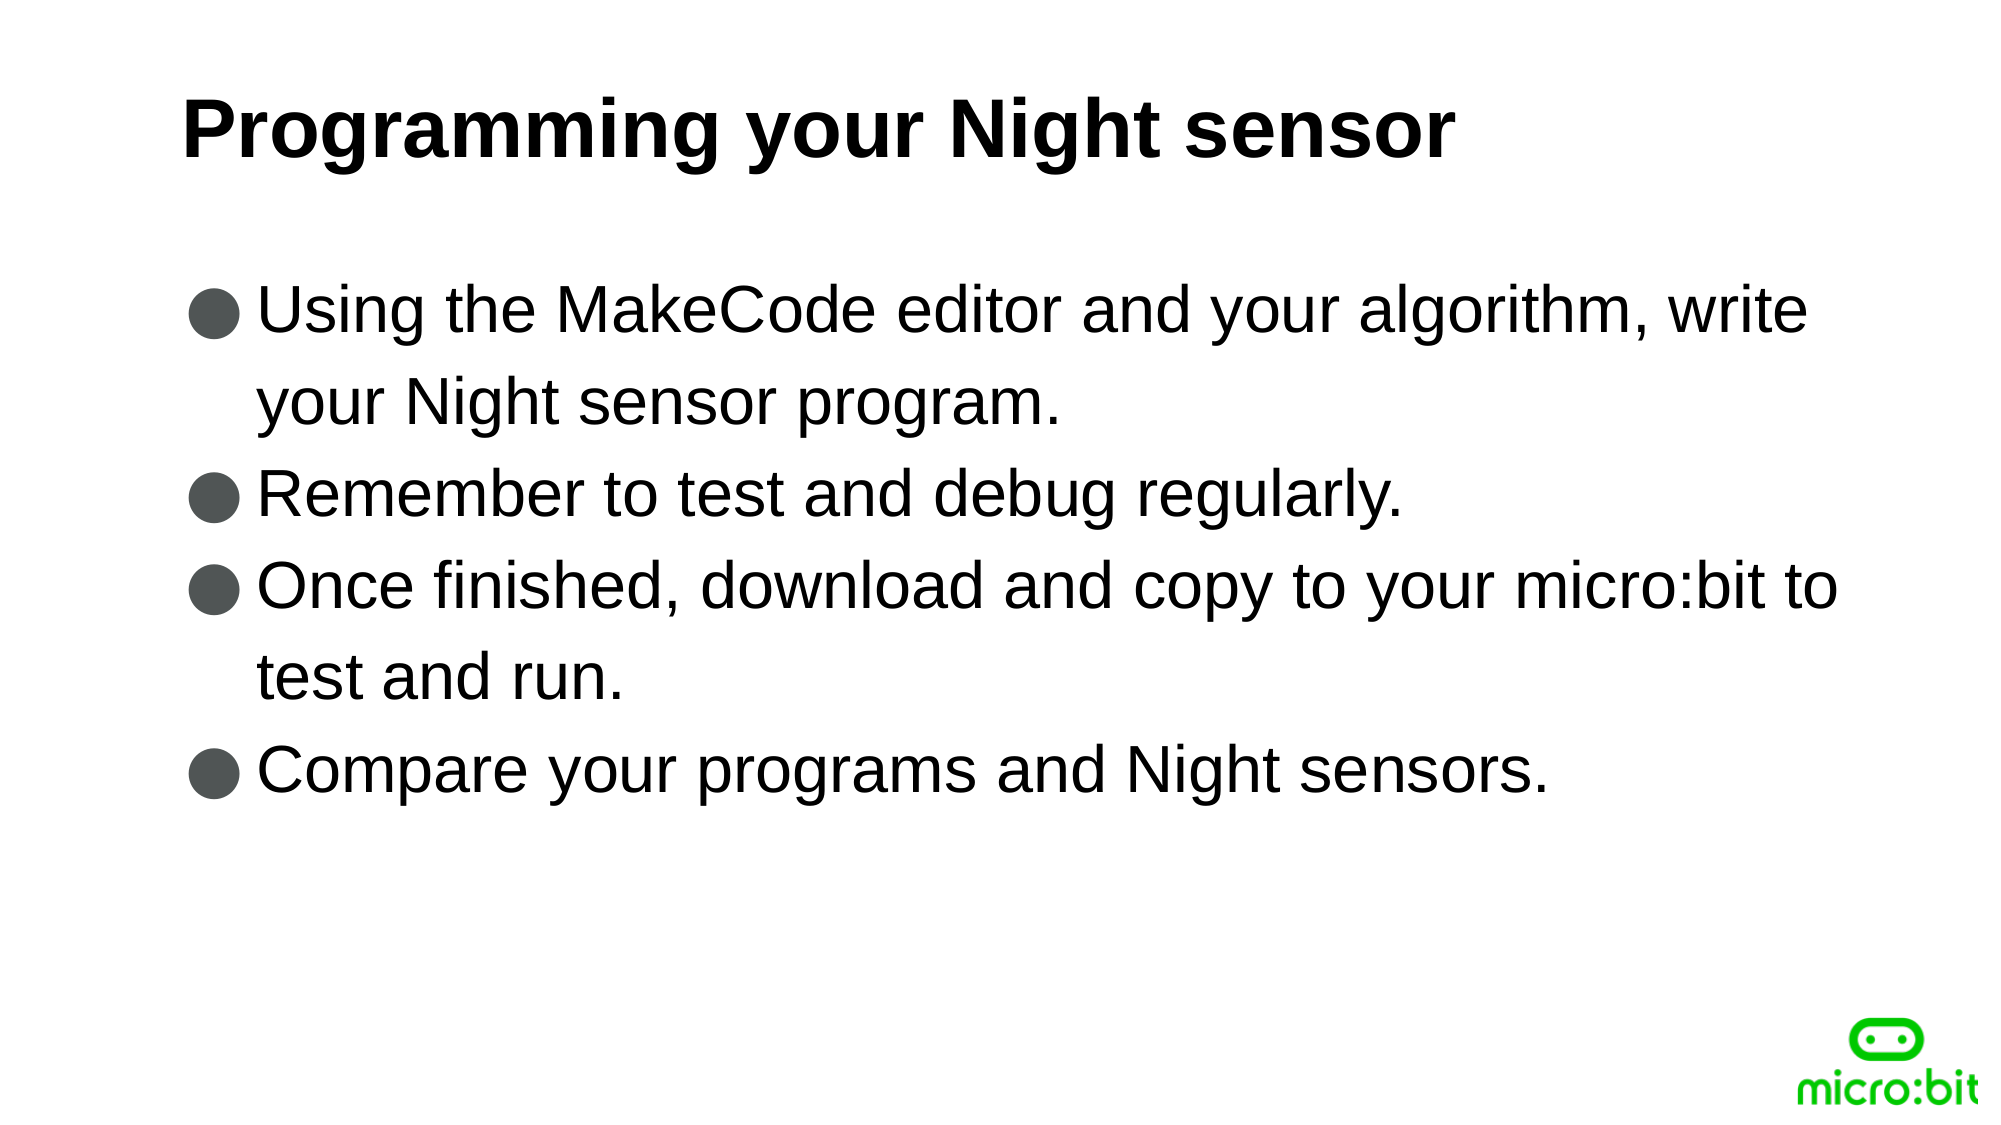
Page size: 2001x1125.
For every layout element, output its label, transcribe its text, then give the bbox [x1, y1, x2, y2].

text_box Programming your Night sensor Using the MakeCode editor and your algorithm, write your Night sensor program. Remember to test and debug regularly. Once finished, download and copy to your micro:bit to test and run. Compare your programs and Night sensors. [166, 60, 1918, 884]
picture [1797, 1017, 1978, 1106]
